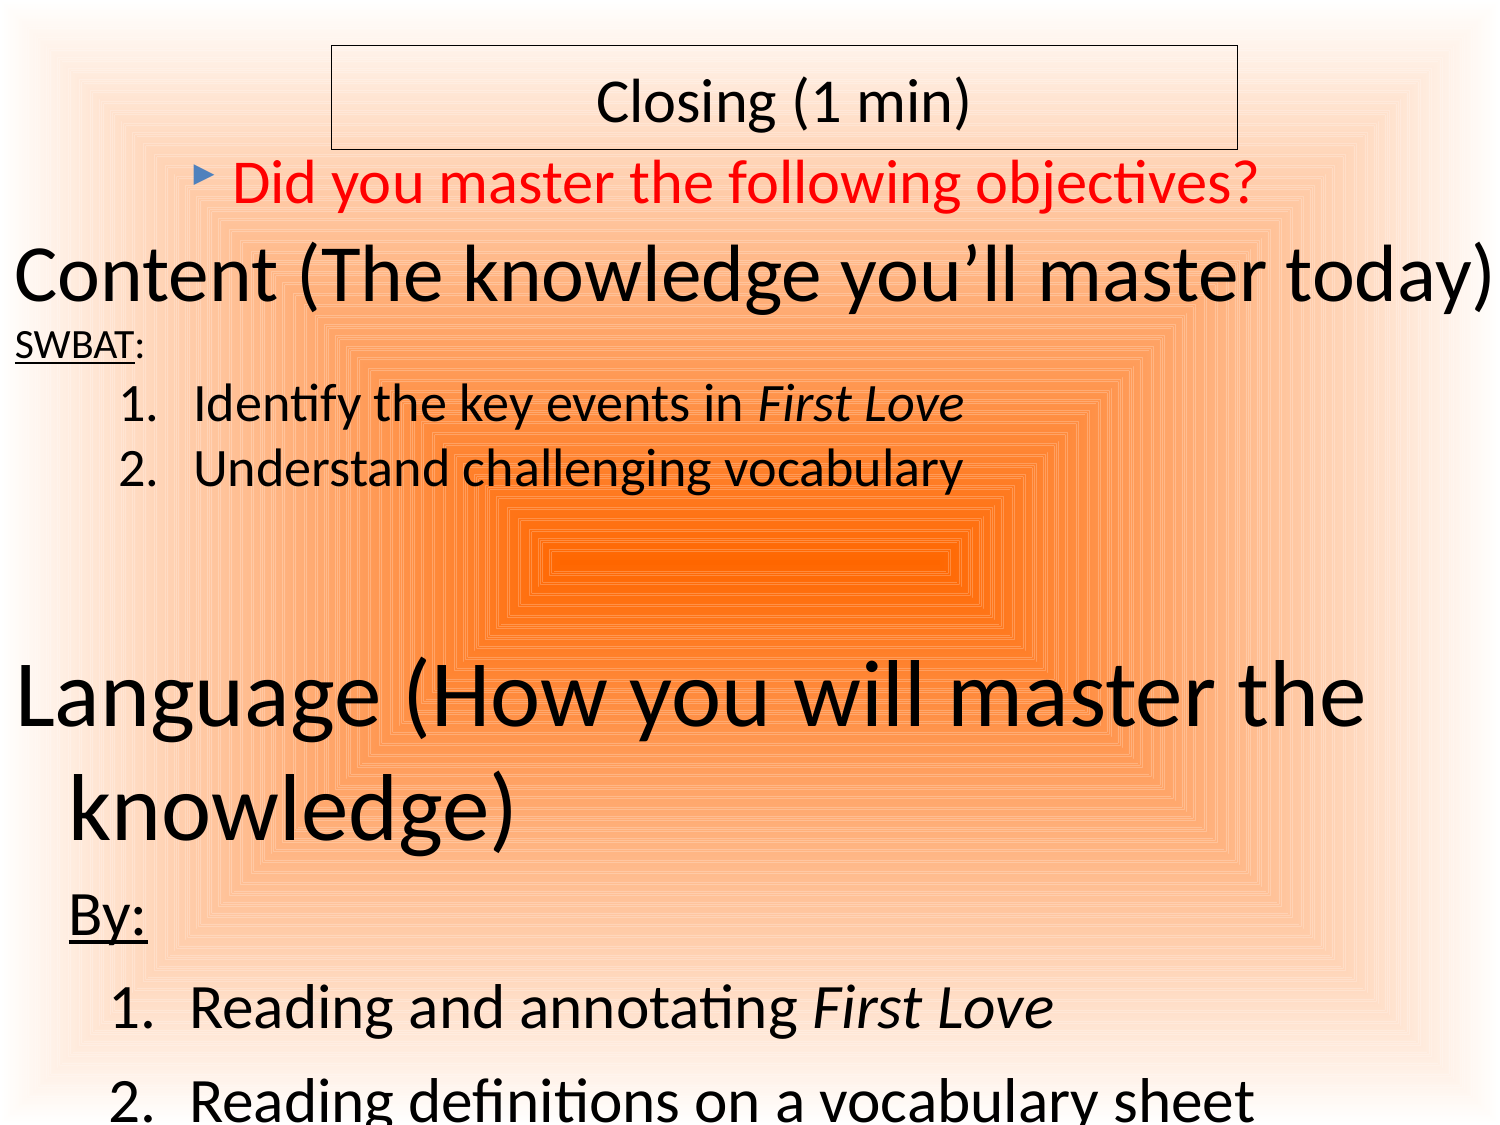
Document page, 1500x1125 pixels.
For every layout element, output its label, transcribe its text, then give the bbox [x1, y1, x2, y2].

list Language (How you will master the knowledge) By: Reading and annotating First Love Reading definitions on a vocabulary sheet [0, 580, 1500, 1125]
text_box Content (The knowledge you’ll master today) SWBAT: Identify the key events in First Love Understand challenging vocabulary [0, 212, 1500, 580]
title Closing (1 min) [331, 45, 1238, 134]
text_box Did you master the following objectives? [0, 134, 1434, 212]
